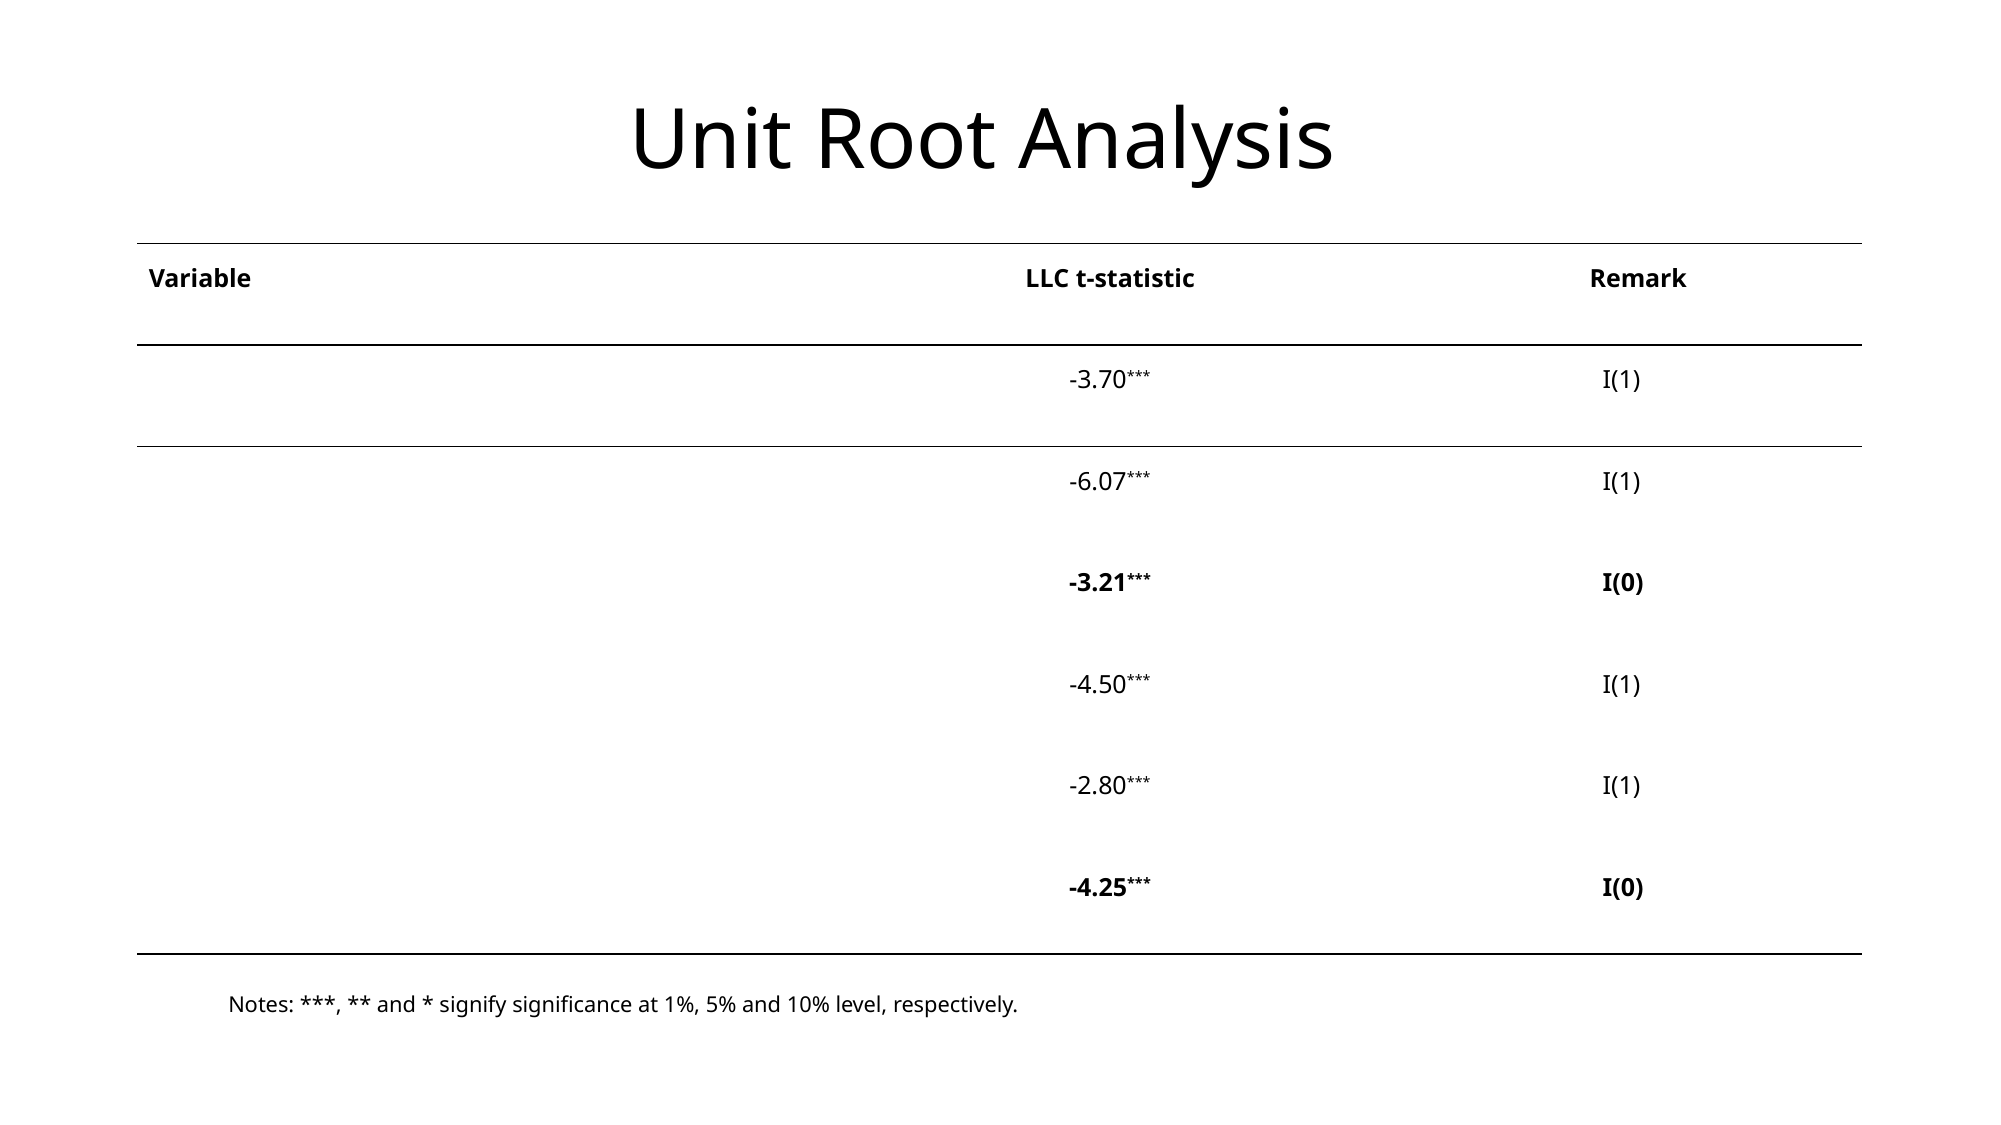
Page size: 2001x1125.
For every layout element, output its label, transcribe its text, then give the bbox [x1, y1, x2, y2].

title Unit Root Analysis [120, 69, 1846, 214]
text_box Notes: ***, ** and * signify significance at 1%, 5% and 10% level, respectively. [213, 982, 1787, 1069]
